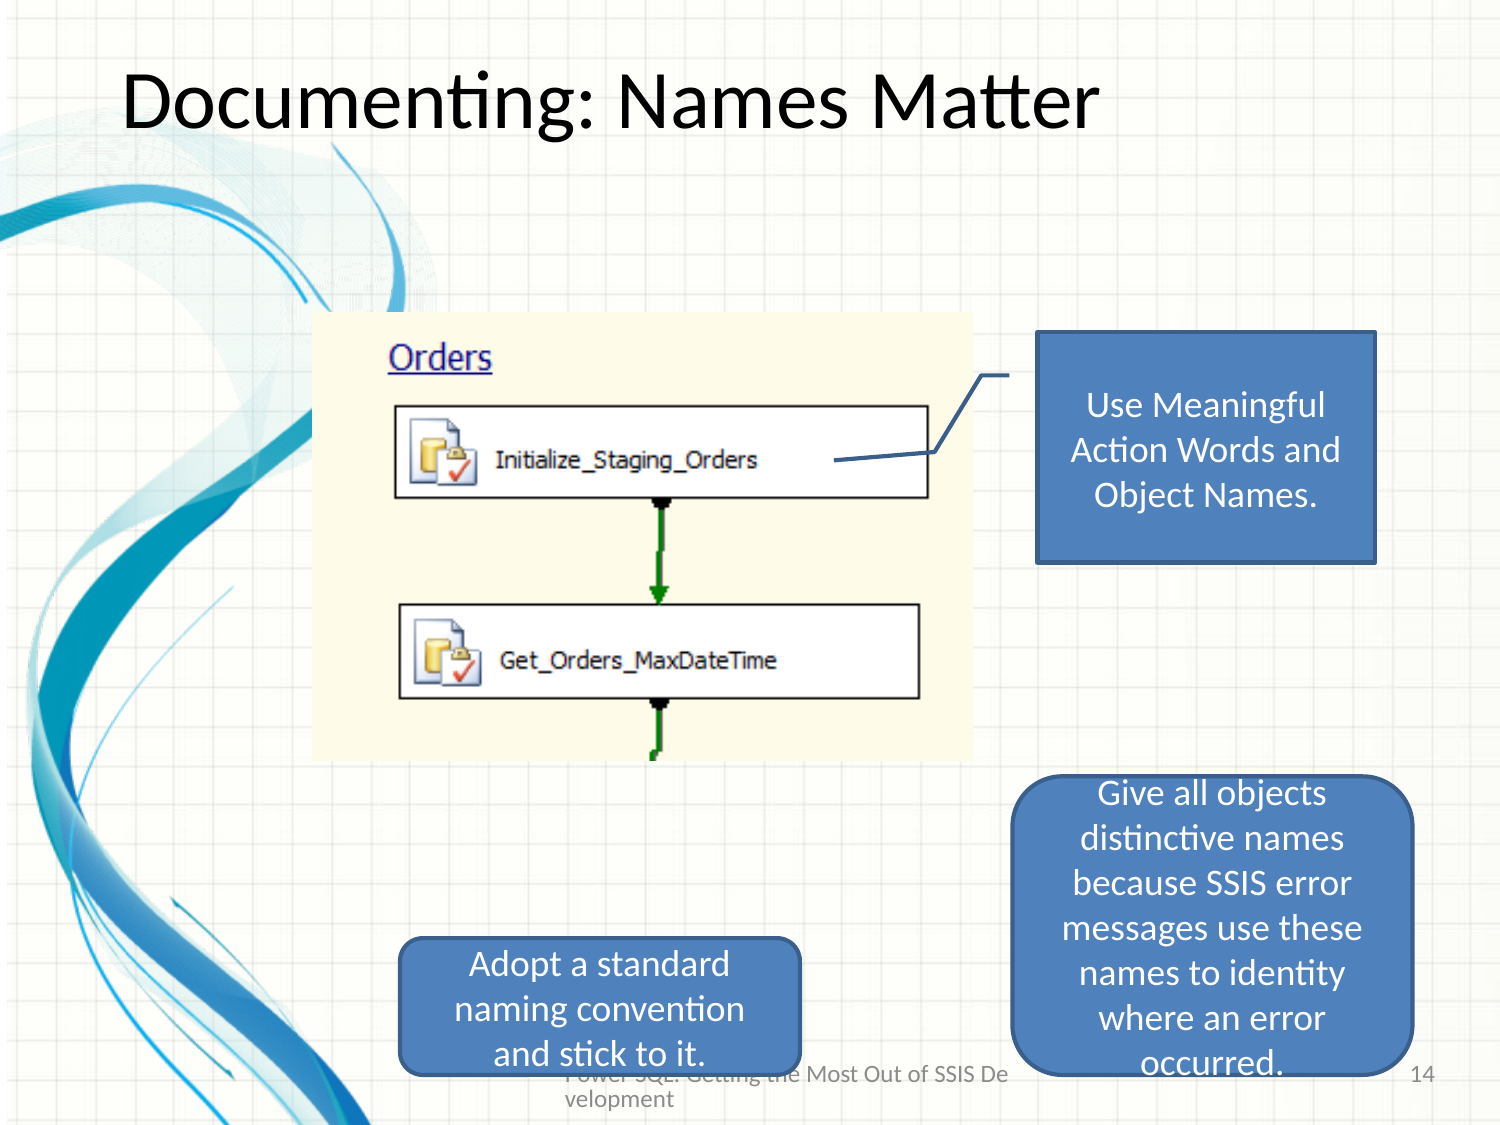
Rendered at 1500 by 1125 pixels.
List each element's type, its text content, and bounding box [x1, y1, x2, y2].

text_box [537, 342, 1392, 975]
text_box Documenting: Names Matter [469, 37, 1118, 153]
text_box Use Meaningful Action Words and Object Names. [1035, 330, 1377, 565]
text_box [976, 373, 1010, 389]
picture [0, 0, 1500, 1125]
footer Power SQL: Getting the Most Out of SSIS Development [549, 1042, 1025, 1103]
text_box Give all objects distinctive names because SSIS error messages use these names to identity where an error occurred. [1010, 774, 1415, 1078]
slide_number 14 [1100, 1042, 1450, 1103]
text_box Adopt a standard naming convention and stick to it. [469, 936, 803, 1078]
